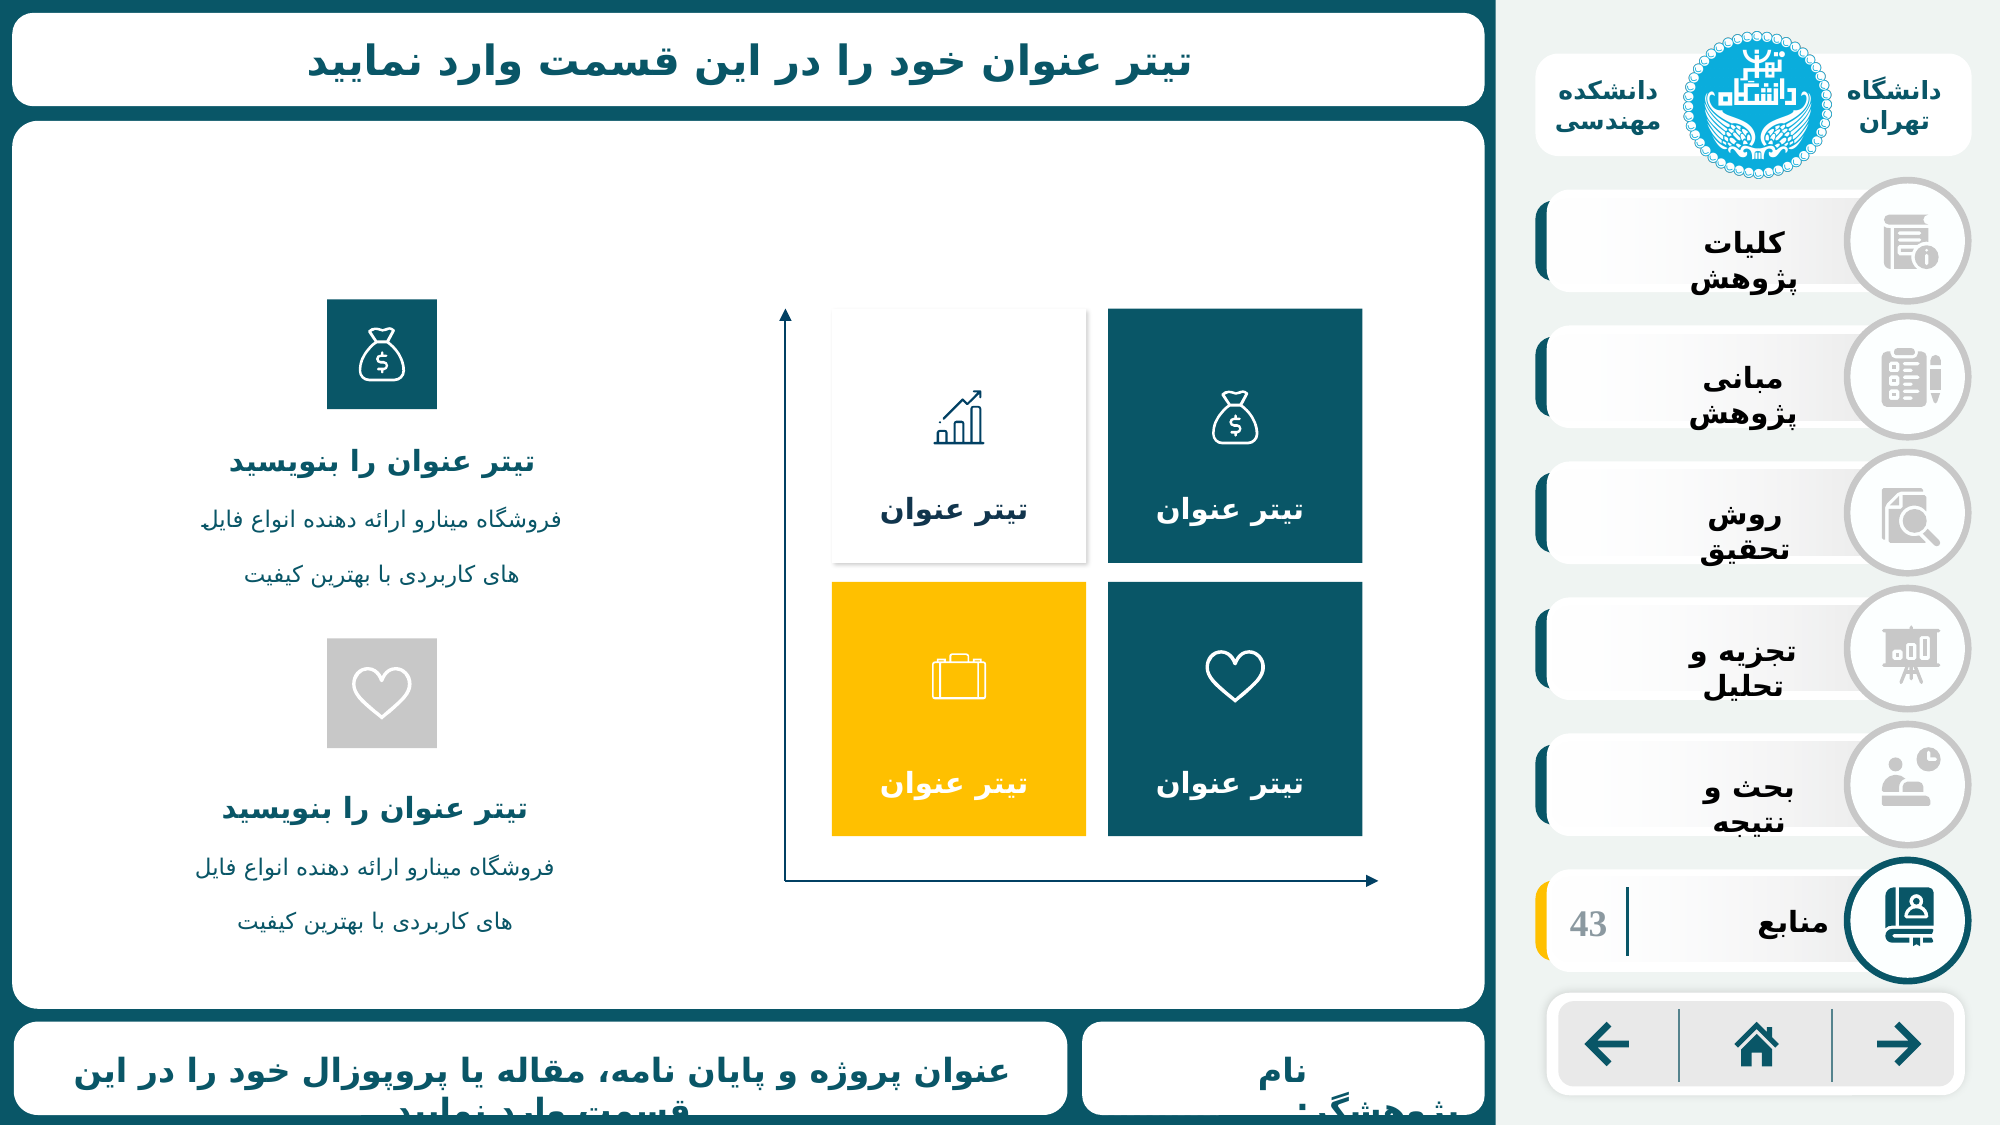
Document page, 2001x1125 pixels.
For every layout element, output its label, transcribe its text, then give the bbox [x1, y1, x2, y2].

text_box بحث و نتیجه [1654, 760, 1844, 846]
slide_number 43 [1549, 891, 1628, 952]
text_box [1881, 488, 1941, 547]
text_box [1885, 887, 1935, 947]
text_box [1584, 1021, 1629, 1067]
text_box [327, 638, 437, 749]
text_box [1881, 747, 1941, 807]
text_box منابع [1670, 895, 1844, 946]
text_box تجزیه و تحلیل [1642, 624, 1844, 710]
text_box مبانی پژوهش [1642, 352, 1844, 437]
text_box کلیات پژوهش [1644, 216, 1844, 302]
text_box تیتر عنوان را بنویسید فروشگاه مینارو ارائه دهنده انواع فایل های کاربردی با بهترین کیفیت [162, 747, 588, 942]
text_box تیتر عنوان را بنویسید فروشگاه مینارو ارائه دهنده انواع فایل های کاربردی با بهترین کیفیت [169, 400, 595, 595]
text_box عنوان پروژه و پایان نامه، مقاله یا پروپوزال خود را در این قسمت وارد نمایید [19, 1041, 1067, 1125]
picture [1683, 31, 1832, 179]
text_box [1883, 214, 1939, 270]
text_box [831, 308, 1363, 837]
text_box [1877, 1021, 1922, 1067]
text_box تیتر عنوان خود را در این قسمت وارد نمایید [19, 26, 1481, 92]
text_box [1881, 348, 1941, 408]
text_box روش تحقیق [1646, 488, 1844, 573]
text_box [1881, 625, 1941, 684]
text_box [327, 299, 437, 410]
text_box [1734, 1021, 1779, 1067]
text_box نام پژوهشگر:............... [1084, 1041, 1482, 1125]
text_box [785, 308, 1379, 881]
text_box دانشکده مهندسی [1522, 67, 1683, 142]
text_box دانشگاه تهران [1832, 67, 1981, 142]
